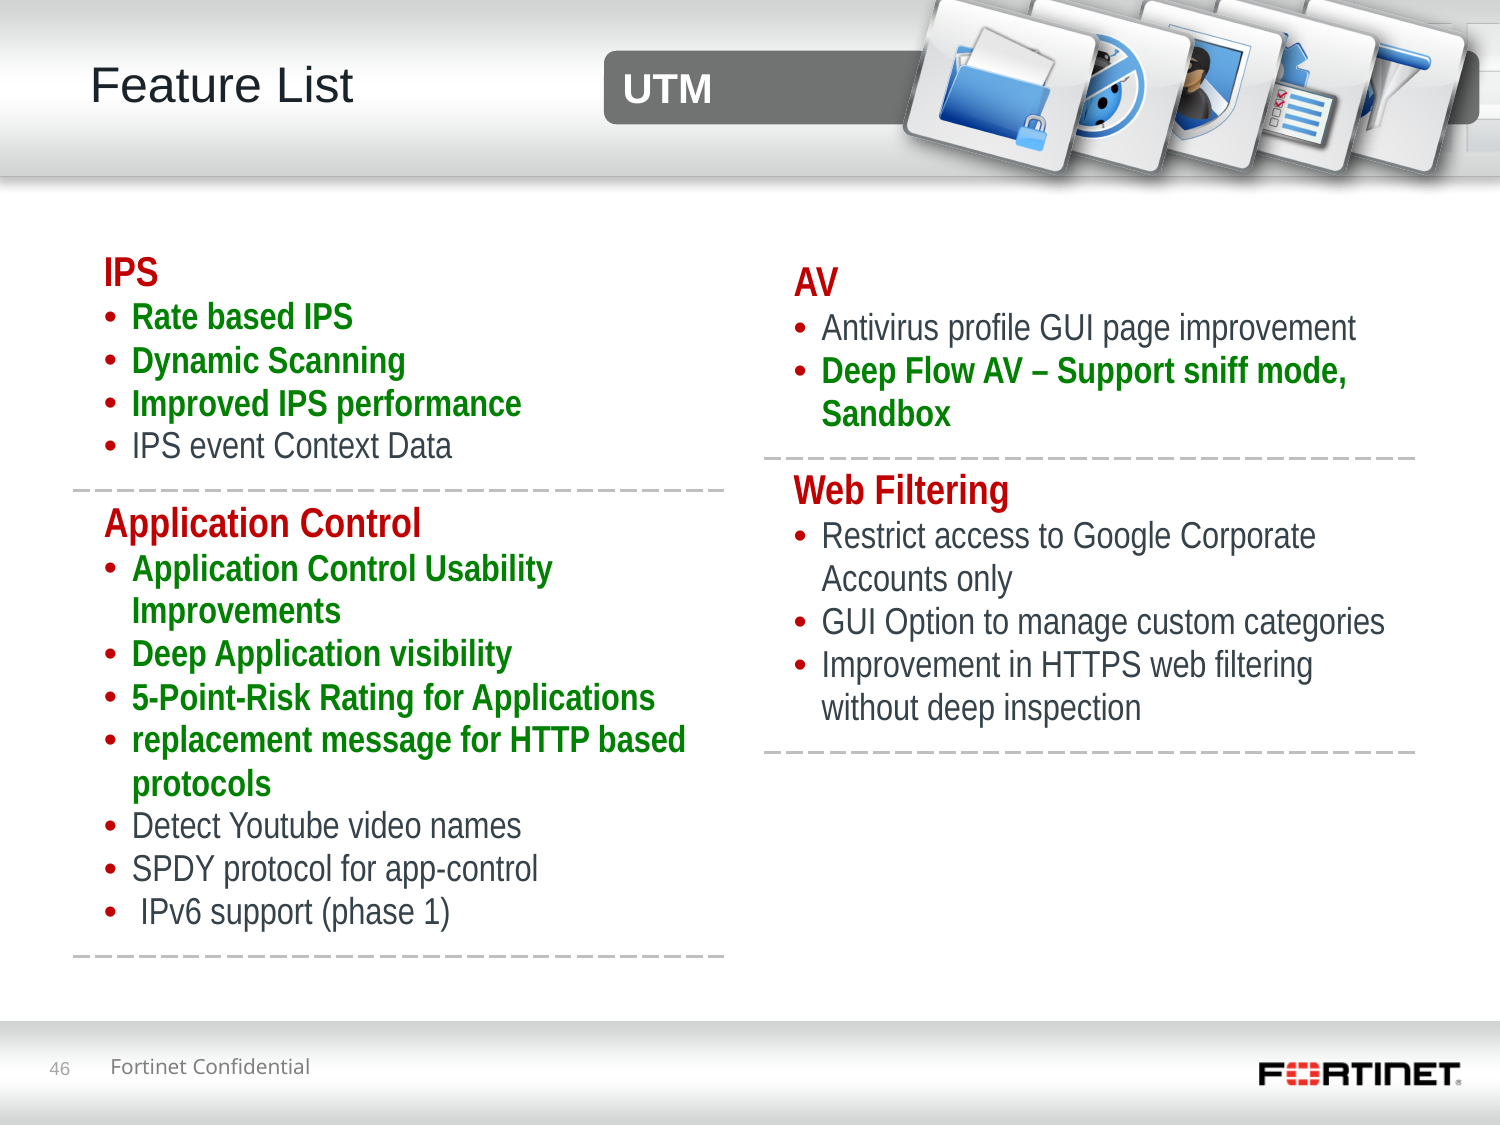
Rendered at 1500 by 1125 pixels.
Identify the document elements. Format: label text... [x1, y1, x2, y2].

table_header AV Antivirus profile GUI page improvement Deep Flow AV – Support sniff mode, Sandbox [764, 250, 1418, 458]
table_cell Application Control Application Control Usability Improvements Deep Application visibility 5-Point-Risk Rating for Applications replacement message for HTTP based protocols Detect Youtube video names SPDY protocol for app-control IPv6 support (phase 1) [75, 491, 727, 957]
title Feature List [75, 45, 910, 138]
text_box UTM [1471, 92, 1480, 124]
table_header IPS Rate based IPS Dynamic Scanning Improved IPS performance IPS event Context Data [75, 240, 727, 491]
table_cell Web Filtering Restrict access to Google Corporate Accounts only GUI Option to manage custom categories Improvement in HTTPS web filtering without deep inspection [764, 458, 1418, 752]
text_box UTM [603, 50, 910, 125]
picture [0, 0, 1500, 1125]
